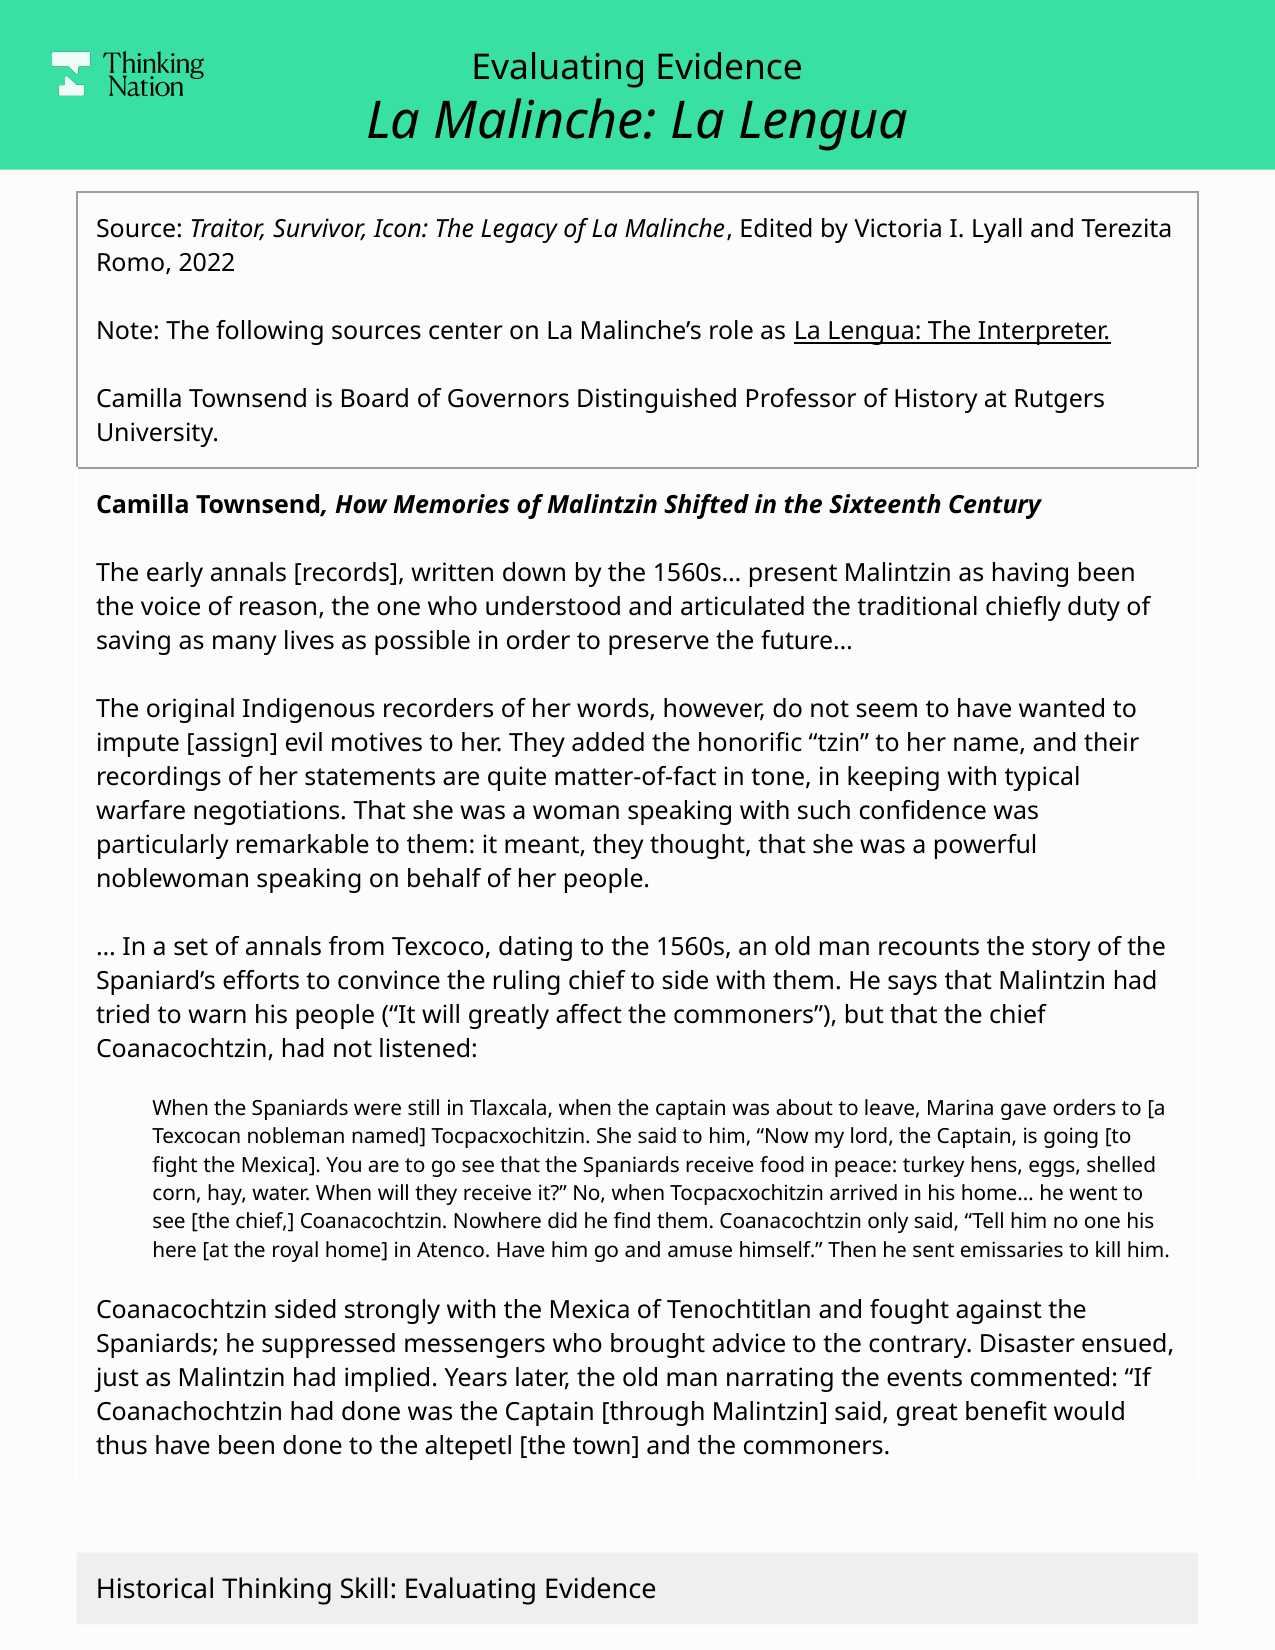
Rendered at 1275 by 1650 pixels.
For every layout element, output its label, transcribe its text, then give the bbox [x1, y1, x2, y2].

table_header Source: Traitor, Survivor, Icon: The Legacy of La Malinche, Edited by Victoria I. Lyall and Terezita Romo, 2022 Note: The following sources center on La Malinche’s role as La Lengua: The Interpreter. Camilla Townsend is Board of Governors Distinguished Professor of History at Rutgers University. [78, 193, 1197, 467]
picture [35, 37, 210, 110]
text_box Historical Thinking Skill: Evaluating Evidence [76, 1552, 1198, 1625]
text_box Evaluating Evidence La Malinche: La Lengua [0, 0, 1275, 170]
table_cell Camilla Townsend, How Memories of Malintzin Shifted in the Sixteenth Century The early annals [records], written down by the 1560s… present Malintzin as having been the voice of reason, the one who understood and articulated the traditional chiefly duty of saving as many lives as possible in order to preserve the future… The original Indigenous recorders of her words, however, do not seem to have wanted to impute [assign] evil motives to her. They added the honorific “tzin” to her name, and their recordings of her statements are quite matter-of-fact in tone, in keeping with typical warfare negotiations. That she was a woman speaking with such confidence was particularly remarkable to them: it meant, they thought, that she was a powerful noblewoman speaking on behalf of her people. … In a set of annals from Texcoco, dating to the 1560s, an old man recounts the story of the Spaniard’s efforts to convince the ruling chief to side with them. He says that Malintzin had tried to warn his people (“It will greatly affect the commoners”), but that the chief Coanacochtzin, had not listened: When the Spaniards were still in Tlaxcala, when the captain was about to leave, Marina gave orders to [a Texcocan nobleman named] Tocpacxochitzin. She said to him, “Now my lord, the Captain, is going [to fight the Mexica]. You are to go see that the Spaniards receive food in peace: turkey hens, eggs, shelled corn, hay, water. When will they receive it?” No, when Tocpacxochitzin arrived in his home… he went to see [the chief,] Coanacochtzin. Nowhere did he find them. Coanacochtzin only said, “Tell him no one his here [at the royal home] in Atenco. Have him go and amuse himself.” Then he sent emissaries to kill him. Coanacochtzin sided strongly with the Mexica of Tenochtitlan and fought against the Spaniards; he suppressed messengers who brought advice to the contrary. Disaster ensued, just as Malintzin had implied. Years later, the old man narrating the events commented: “If Coanachochtzin had done was the Captain [through Malintzin] said, great benefit would thus have been done to the altepetl [the town] and the commoners. [78, 469, 1197, 1480]
